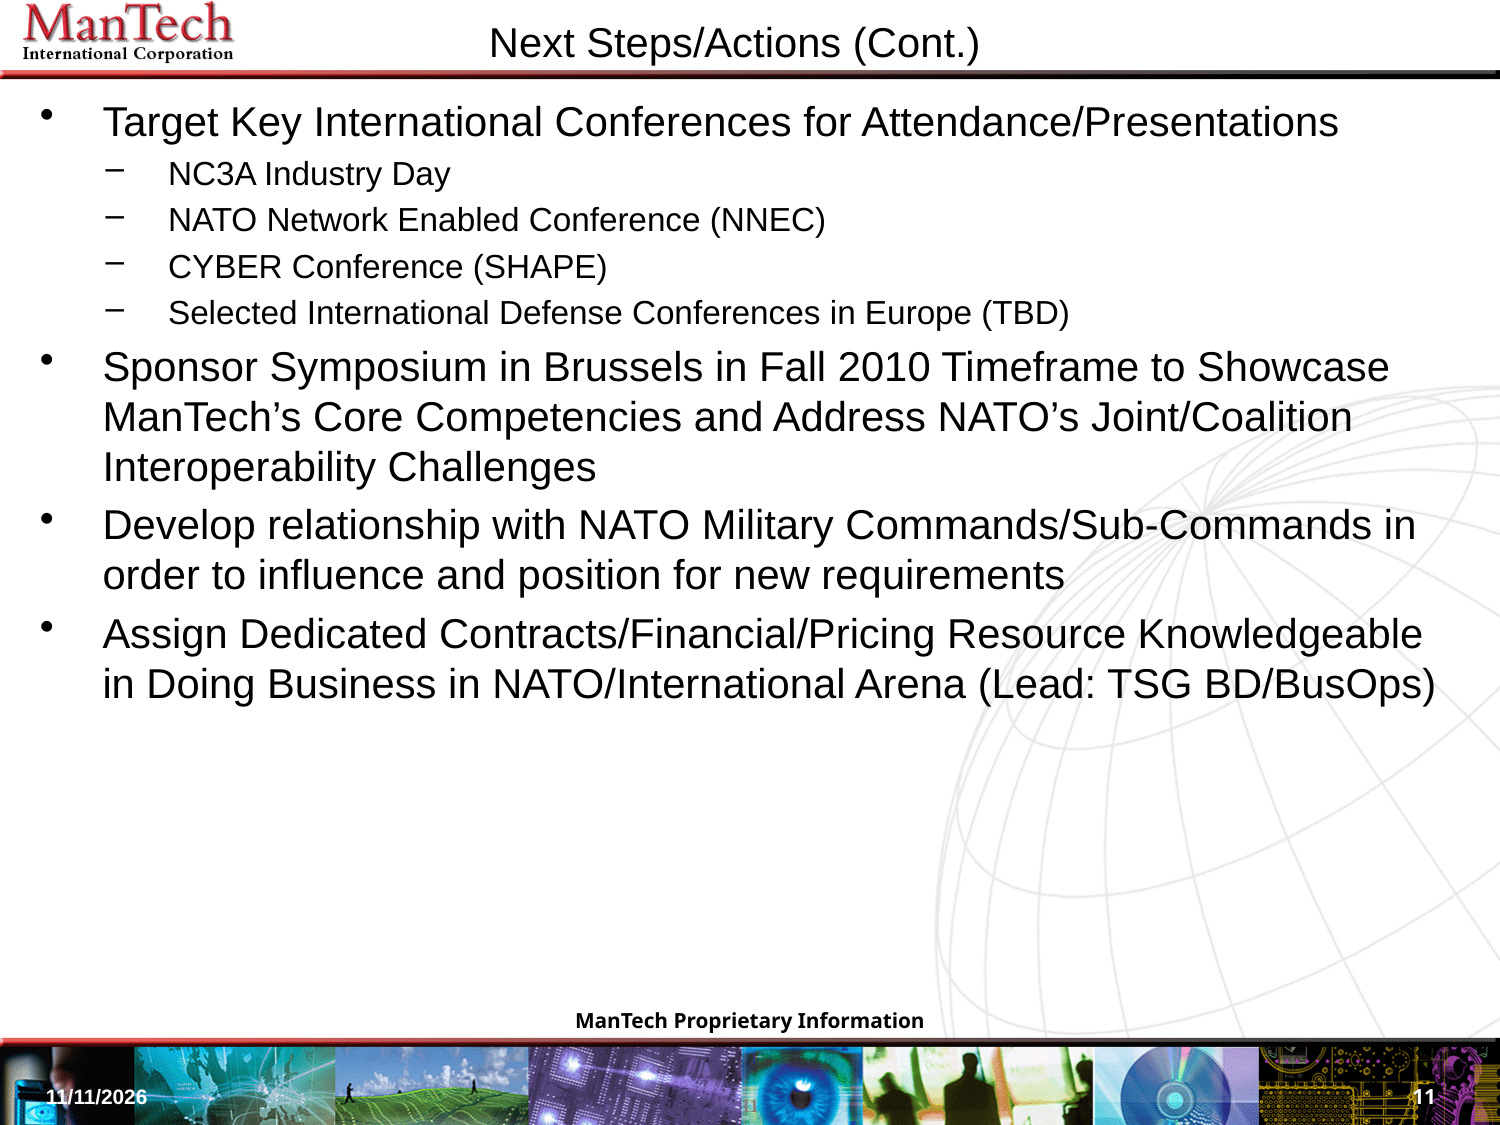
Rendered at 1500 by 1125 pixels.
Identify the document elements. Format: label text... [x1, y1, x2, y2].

title Next Steps/Actions (Cont.) [97, 12, 1373, 76]
list Target Key International Conferences for Attendance/Presentations NC3A Industry Day NATO Network Enabled Conference (NNEC) CYBER Conference (SHAPE) Selected International Defense Conferences in Europe (TBD) Sponsor Symposium in Brussels in Fall 2010 Timeframe to Showcase ManTech’s Core Competencies and Address NATO’s Joint/Coalition Interoperability Challenges Develop relationship with NATO Military Commands/Sub-Commands in order to influence and position for new requirements Assign Dedicated Contracts/Financial/Pricing Resource Knowledgeable in Doing Business in NATO/International Arena (Lead: TSG BD/BusOps) [24, 87, 1476, 1001]
text_box 11 [566, 1085, 934, 1125]
